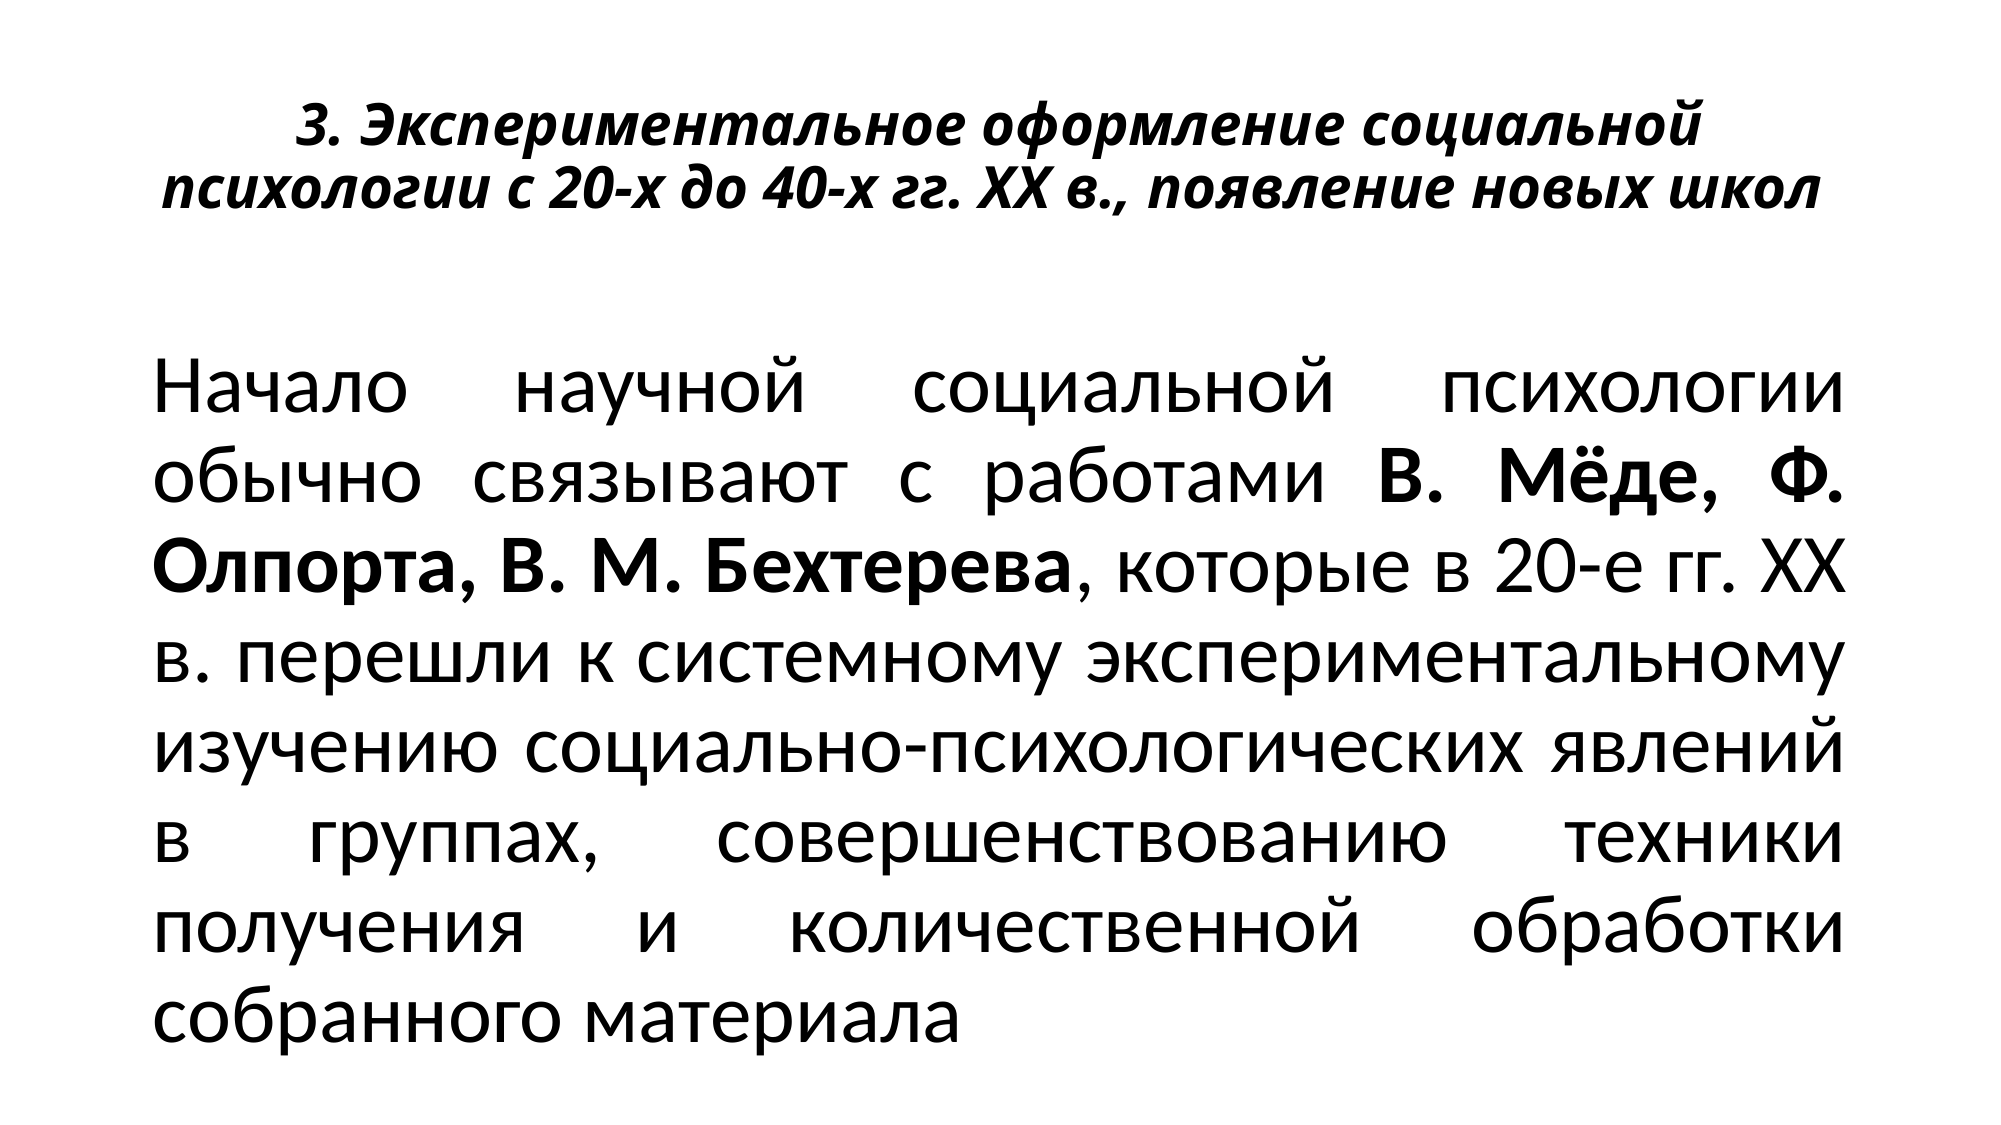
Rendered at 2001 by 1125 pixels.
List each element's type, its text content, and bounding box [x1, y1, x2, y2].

list Начало научной социальной психологии обычно связывают с работами В. Мёде, Ф. Олпорта, В. М. Бехтерева, которые в 20-е гг. ХХ в. перешли к системному экспериментальному изучению социально-психологических явлений в группах, совершенствованию техники получения и количественной обработки собранного материала [137, 333, 1863, 1048]
title 3. Экспериментальное оформление социальной психологии с 20-х до 40-х гг. ХХ в., появление новых школ [137, 59, 1863, 333]
